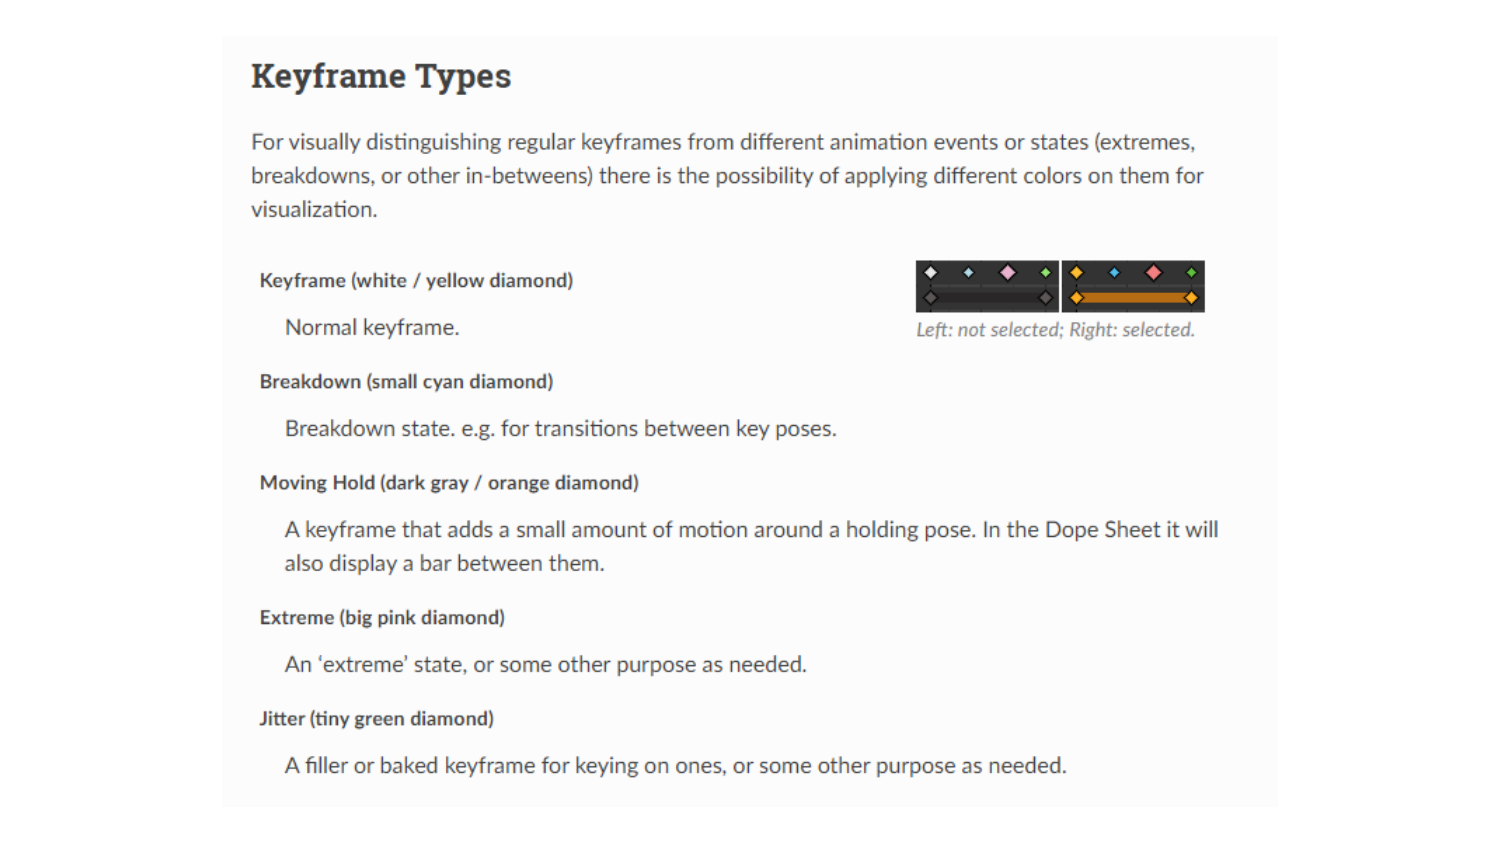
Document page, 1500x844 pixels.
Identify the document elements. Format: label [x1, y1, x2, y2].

picture [221, 36, 1279, 807]
